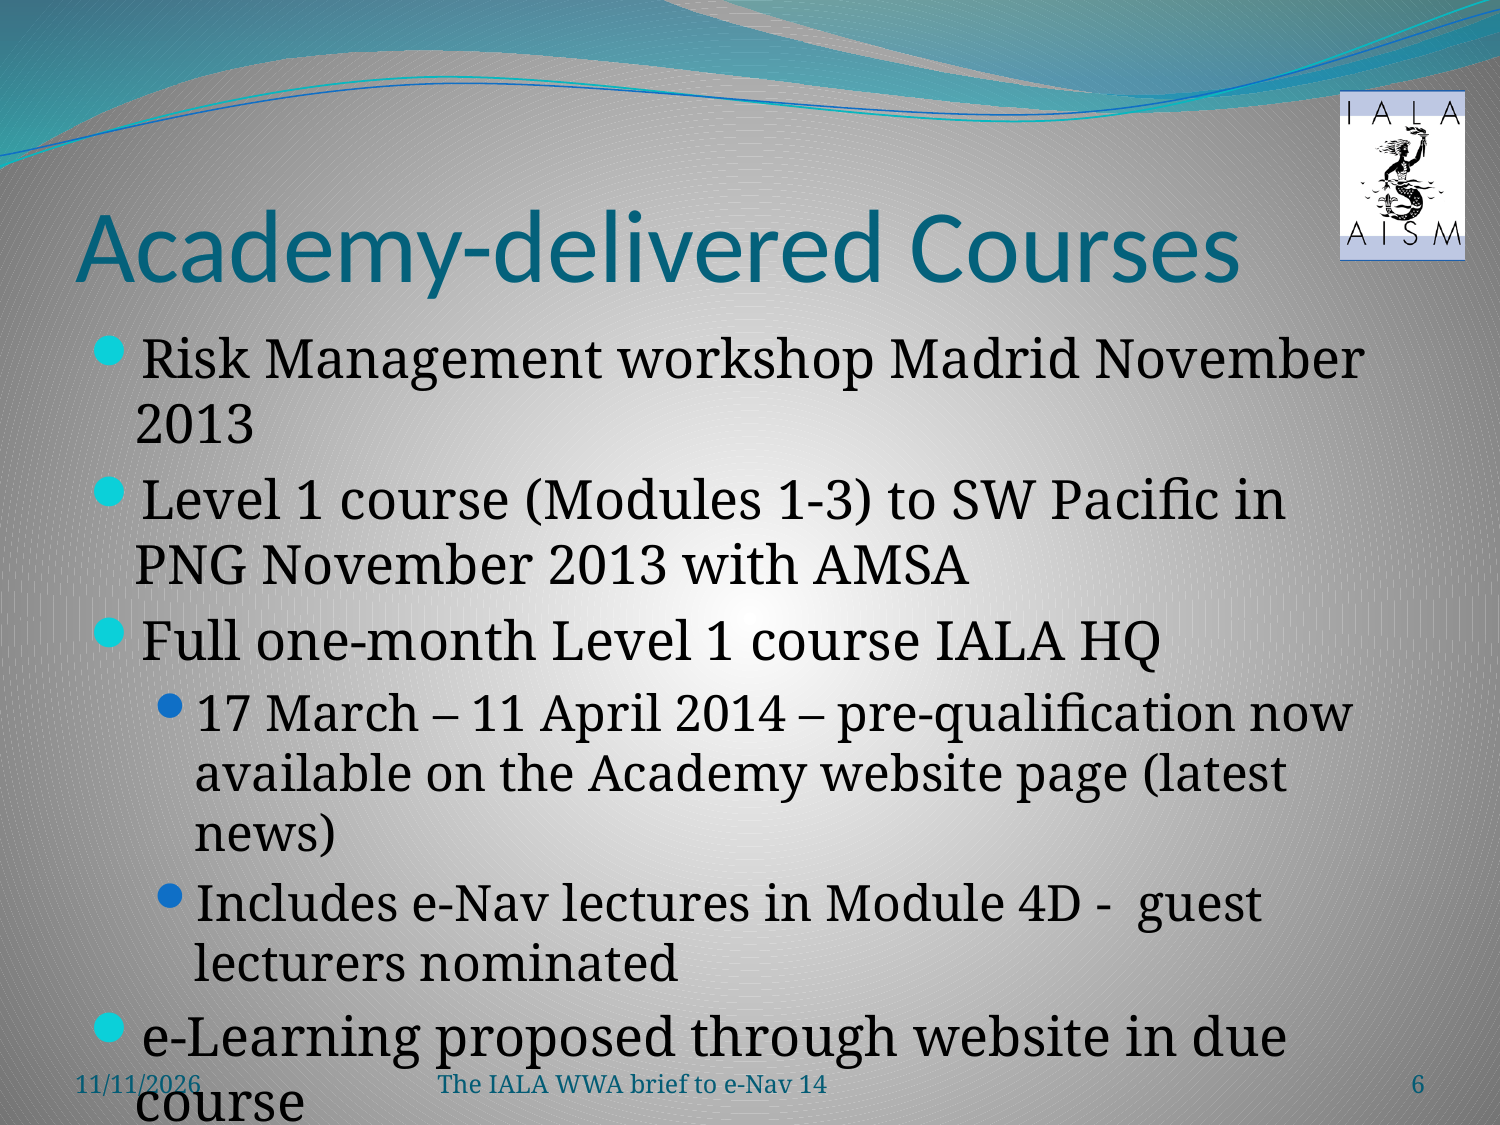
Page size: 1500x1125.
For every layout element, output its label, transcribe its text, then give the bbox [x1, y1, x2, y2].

footer The IALA WWA brief to e-Nav 14 [437, 1042, 988, 1103]
slide_number 6 [1299, 1042, 1425, 1103]
title Academy-delivered Courses [75, 115, 1425, 303]
list Risk Management workshop Madrid November 2013 Level 1 course (Modules 1-3) to SW Pacific in PNG November 2013 with AMSA Full one-month Level 1 course IALA HQ 17 March – 11 April 2014 – pre-qualification now available on the Academy website page (latest news) Includes e-Nav lectures in Module 4D - guest lecturers nominated e-Learning proposed through website in due course [75, 317, 1425, 1038]
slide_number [75, 1042, 425, 1103]
picture [1340, 90, 1465, 261]
